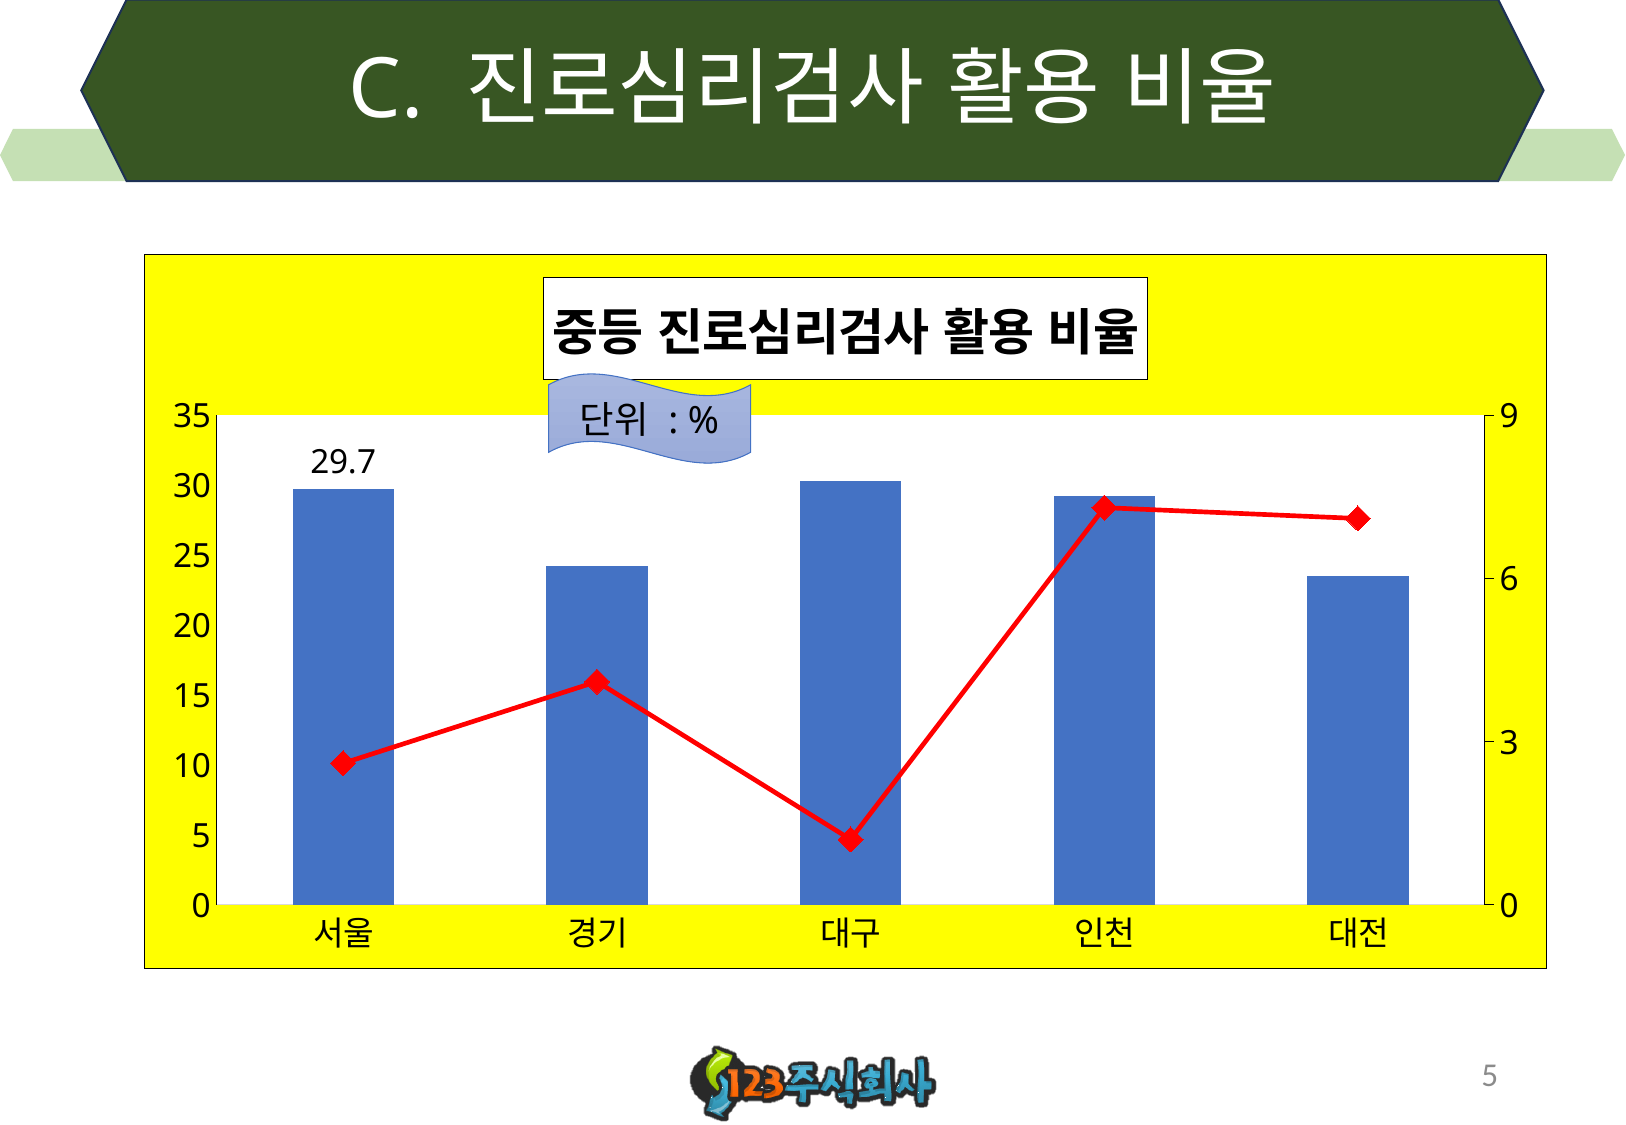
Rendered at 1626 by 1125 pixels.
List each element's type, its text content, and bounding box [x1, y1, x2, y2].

title C. 진로심리검사 활용 비율 [0, 0, 1625, 182]
slide_number 5 [1147, 1042, 1514, 1103]
chart [144, 254, 1547, 969]
picture [678, 1032, 947, 1125]
